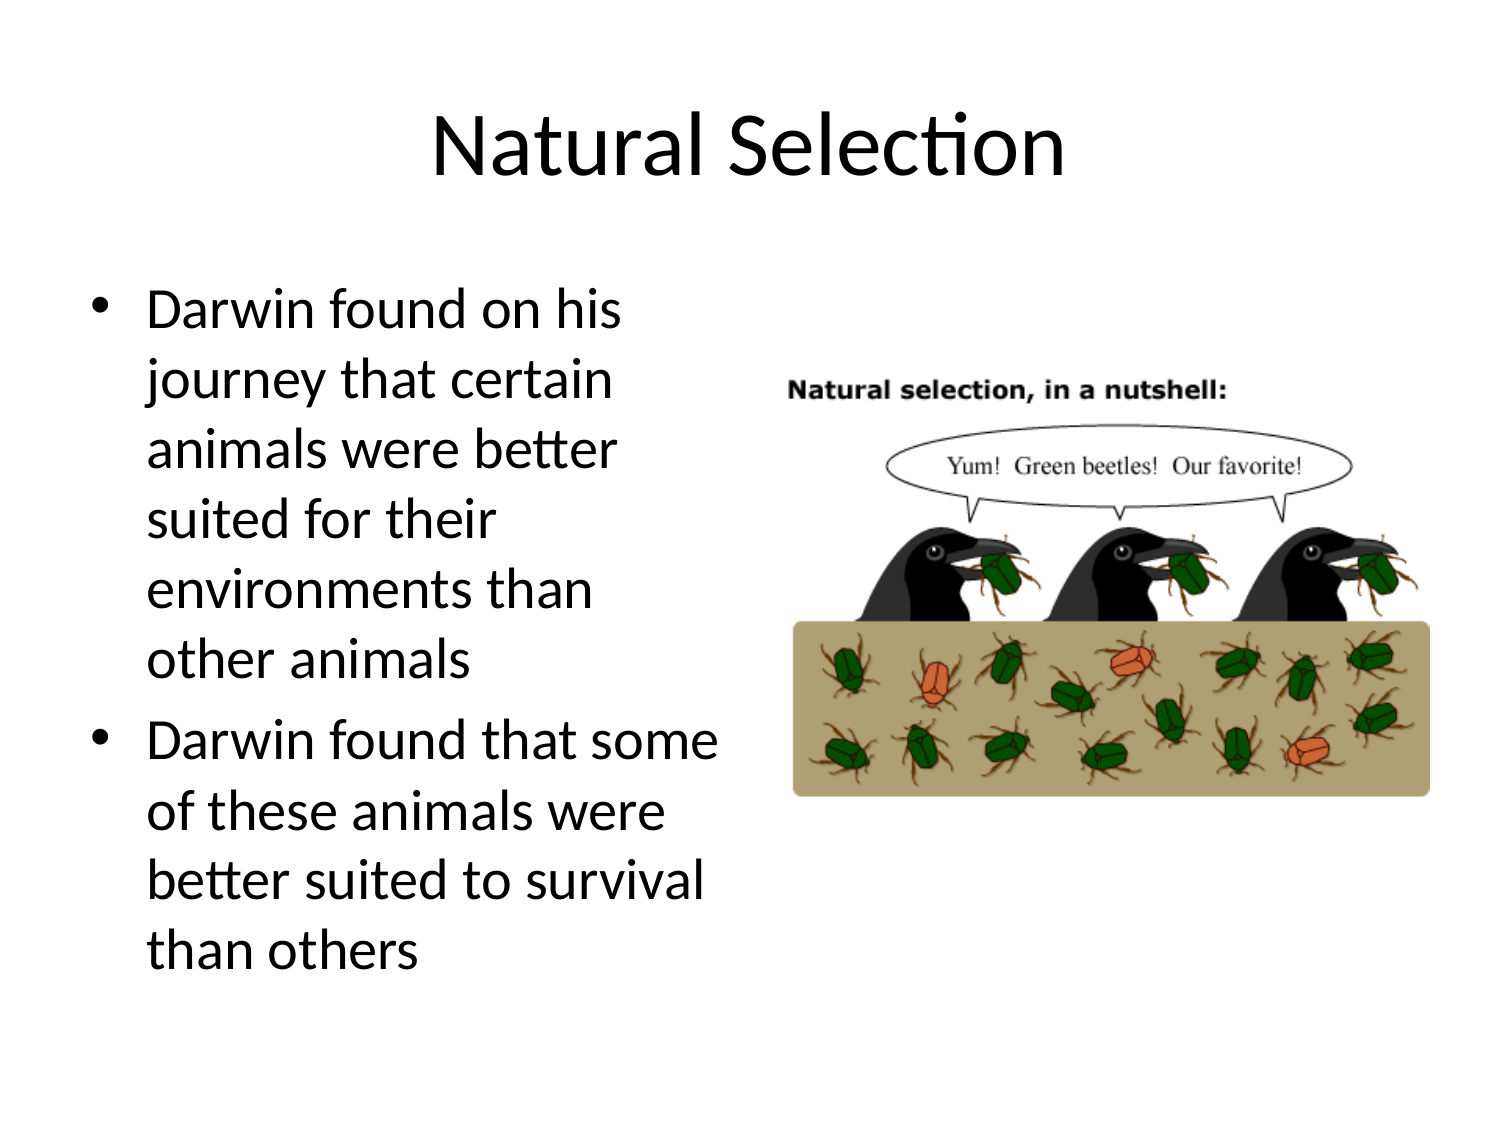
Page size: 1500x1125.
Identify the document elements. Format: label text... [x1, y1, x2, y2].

list Darwin found on his journey that certain animals were better suited for their environments than other animals Darwin found that some of these animals were better suited to survival than others [75, 262, 738, 1005]
title Natural Selection [75, 45, 1425, 233]
picture [787, 374, 1430, 801]
